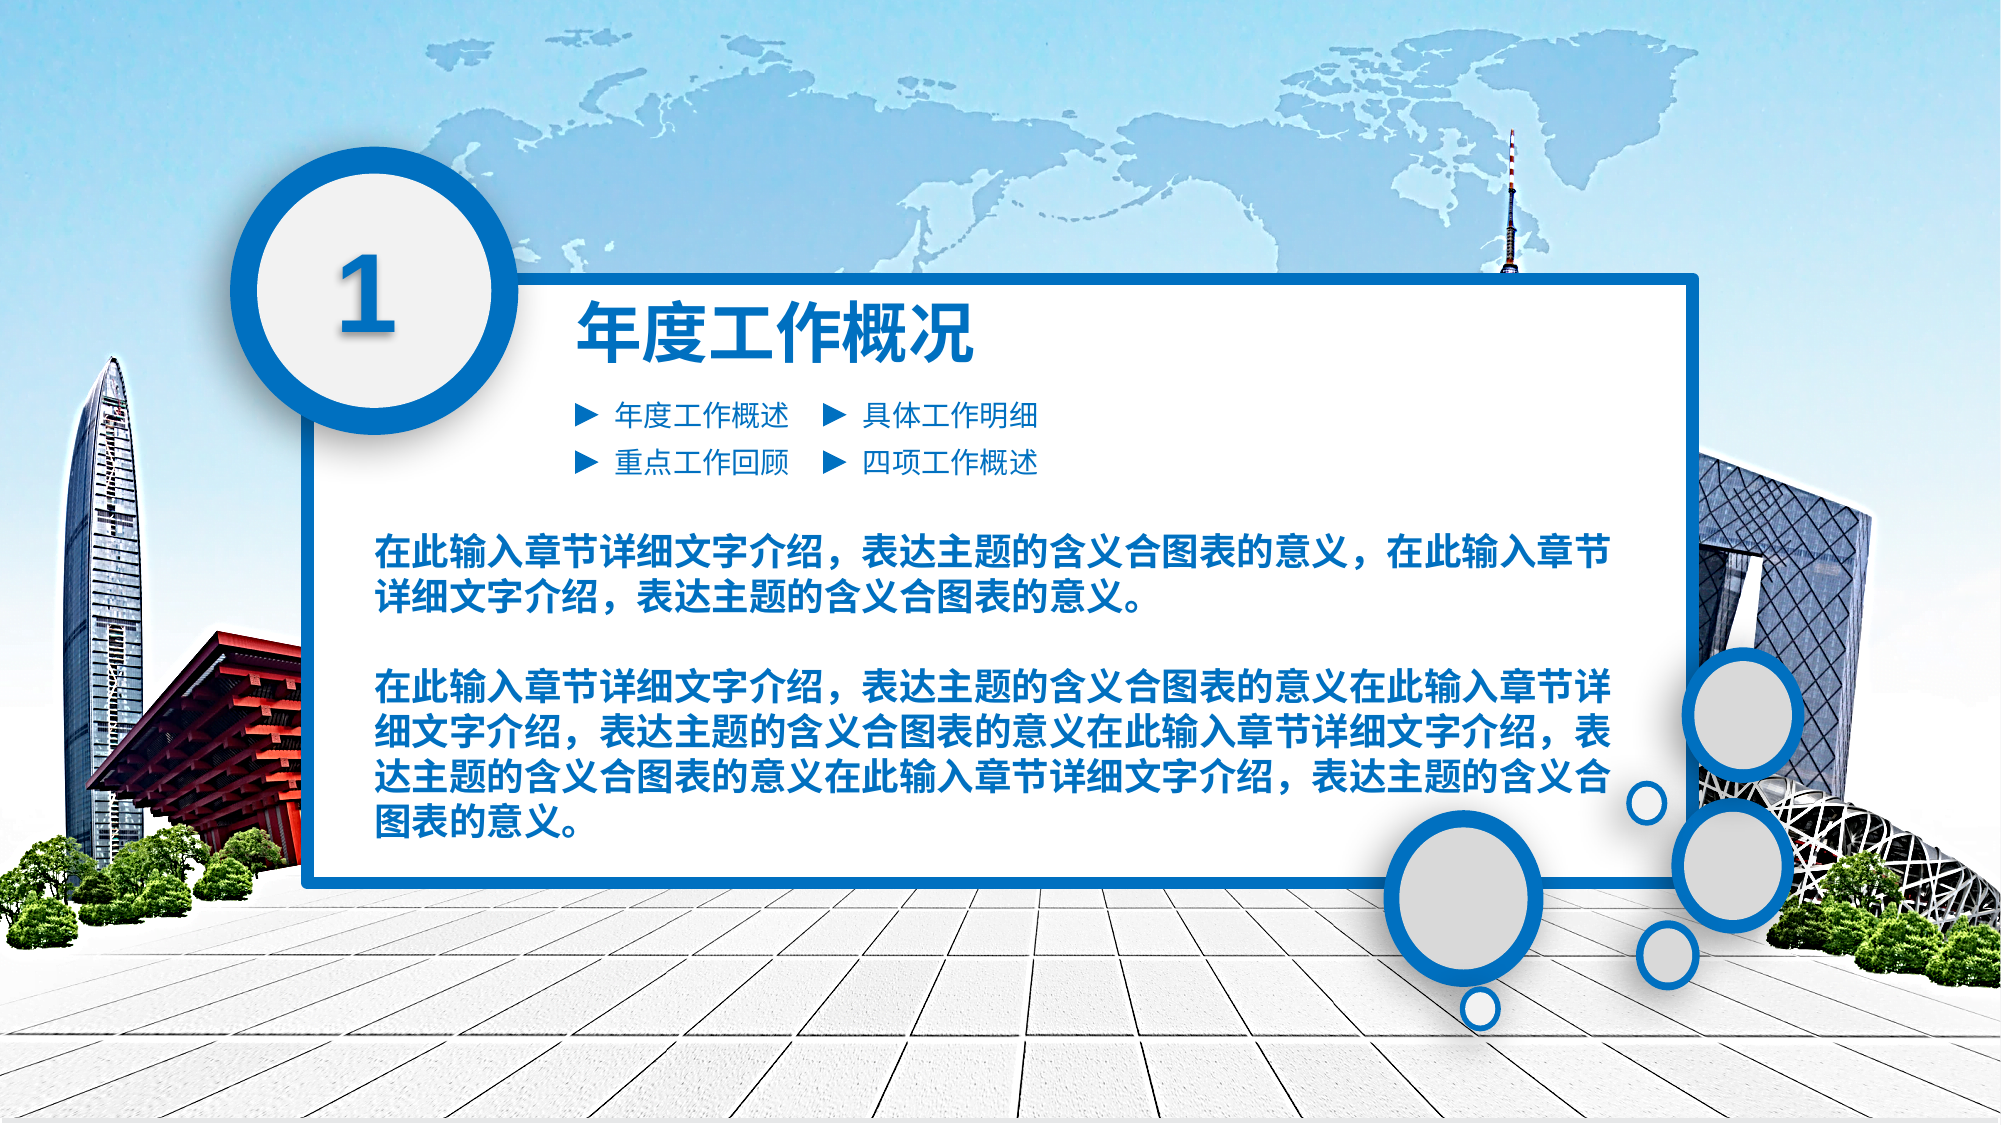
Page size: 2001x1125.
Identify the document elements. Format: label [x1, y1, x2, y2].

text_box [574, 444, 803, 480]
text_box [1628, 782, 1666, 824]
text_box [1461, 988, 1499, 1030]
text_box [1683, 649, 1803, 781]
picture [0, 0, 2001, 1118]
text_box [1673, 800, 1793, 932]
text_box [232, 148, 517, 433]
text_box [822, 396, 1051, 433]
text_box [574, 396, 803, 433]
text_box [822, 444, 1051, 480]
text_box [1385, 812, 1542, 985]
text_box [1638, 922, 1698, 989]
